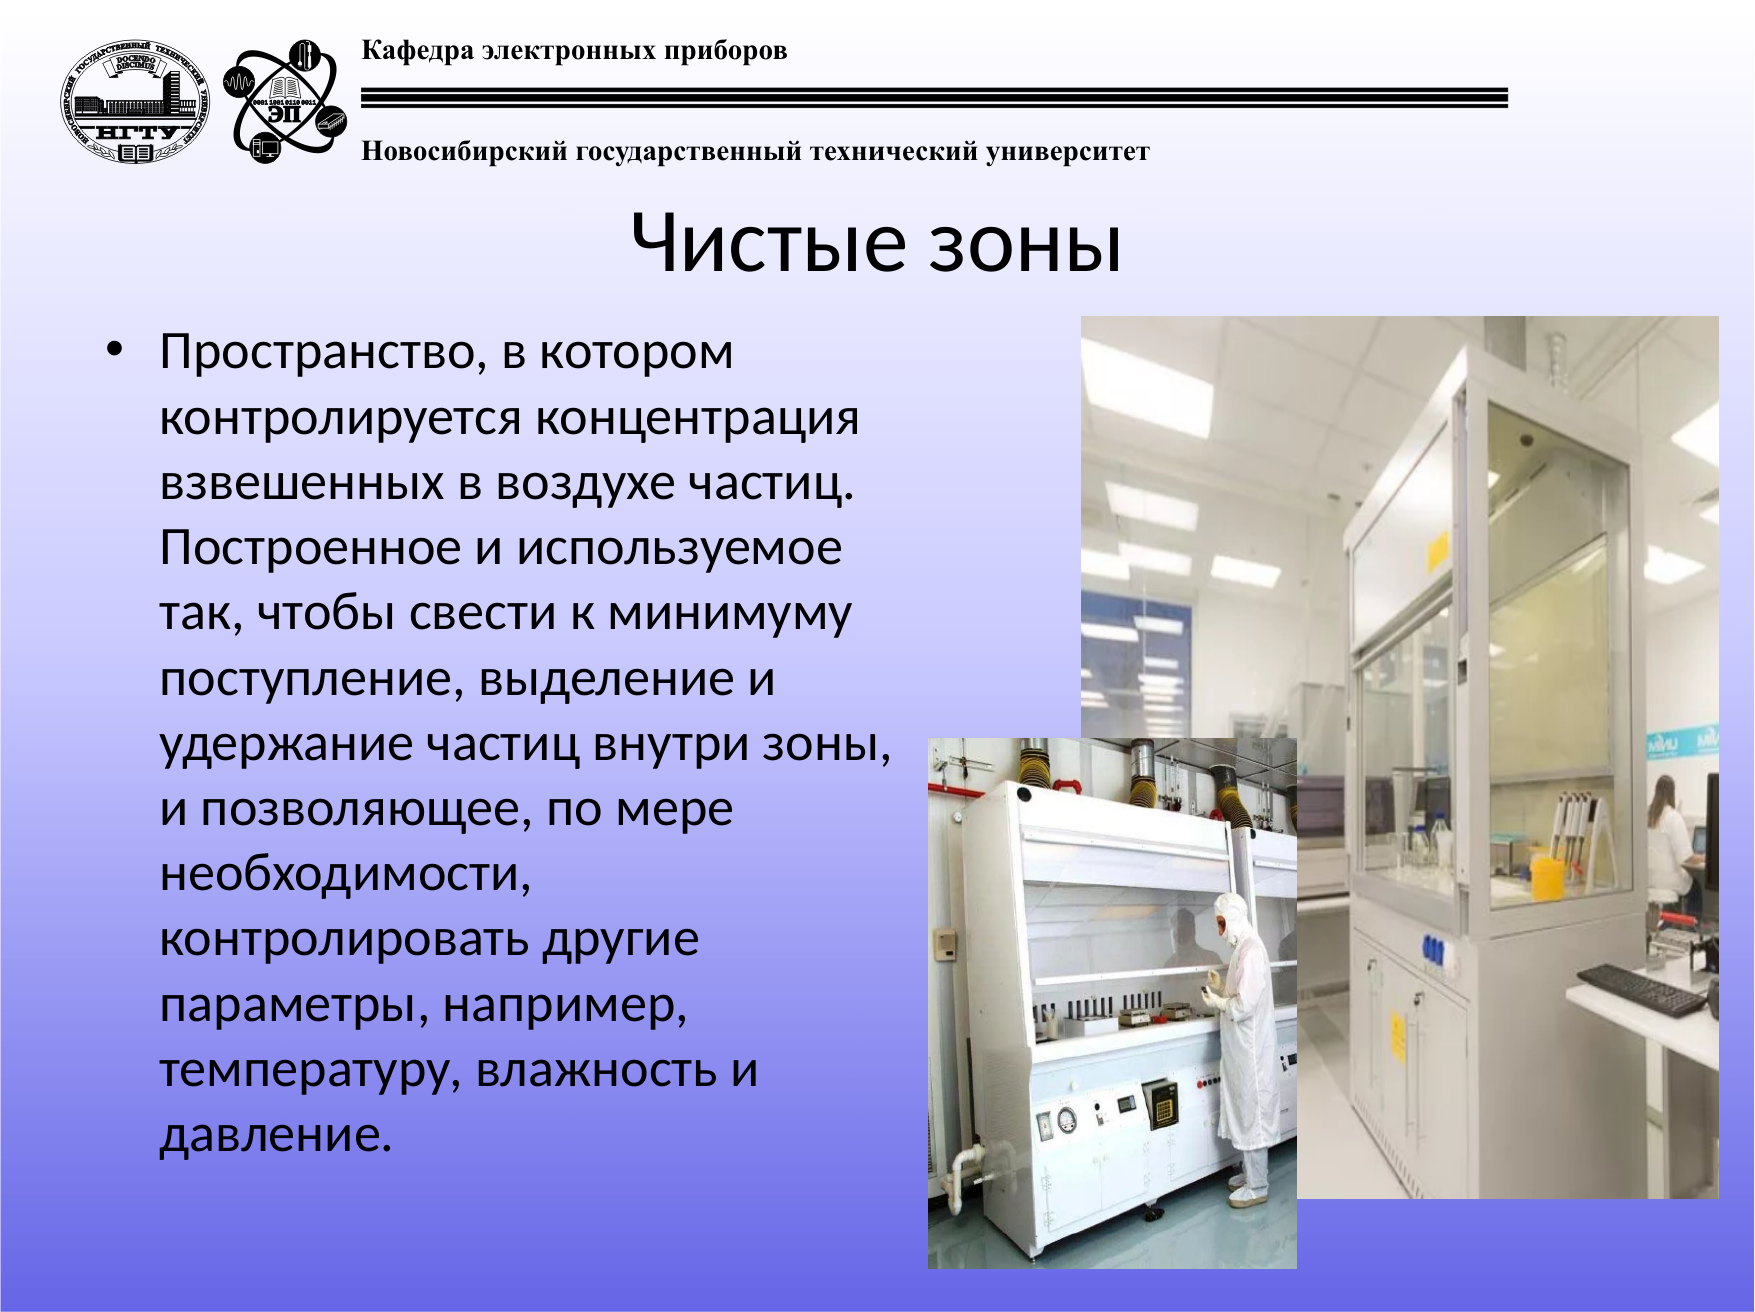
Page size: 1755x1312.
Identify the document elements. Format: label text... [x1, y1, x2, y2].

title Чистые зоны [87, 125, 1667, 344]
list Пространство, в котором контролируется концентрация взвешенных в воздухе частиц. Построенное и используемое так, чтобы свести к минимуму поступление, выделение и удержание частиц внутри зоны, и позволяющее, по мере необходимости, контролировать другие параметры, например, температуру, влажность и давление. [87, 305, 924, 1172]
picture [0, 0, 1755, 1312]
